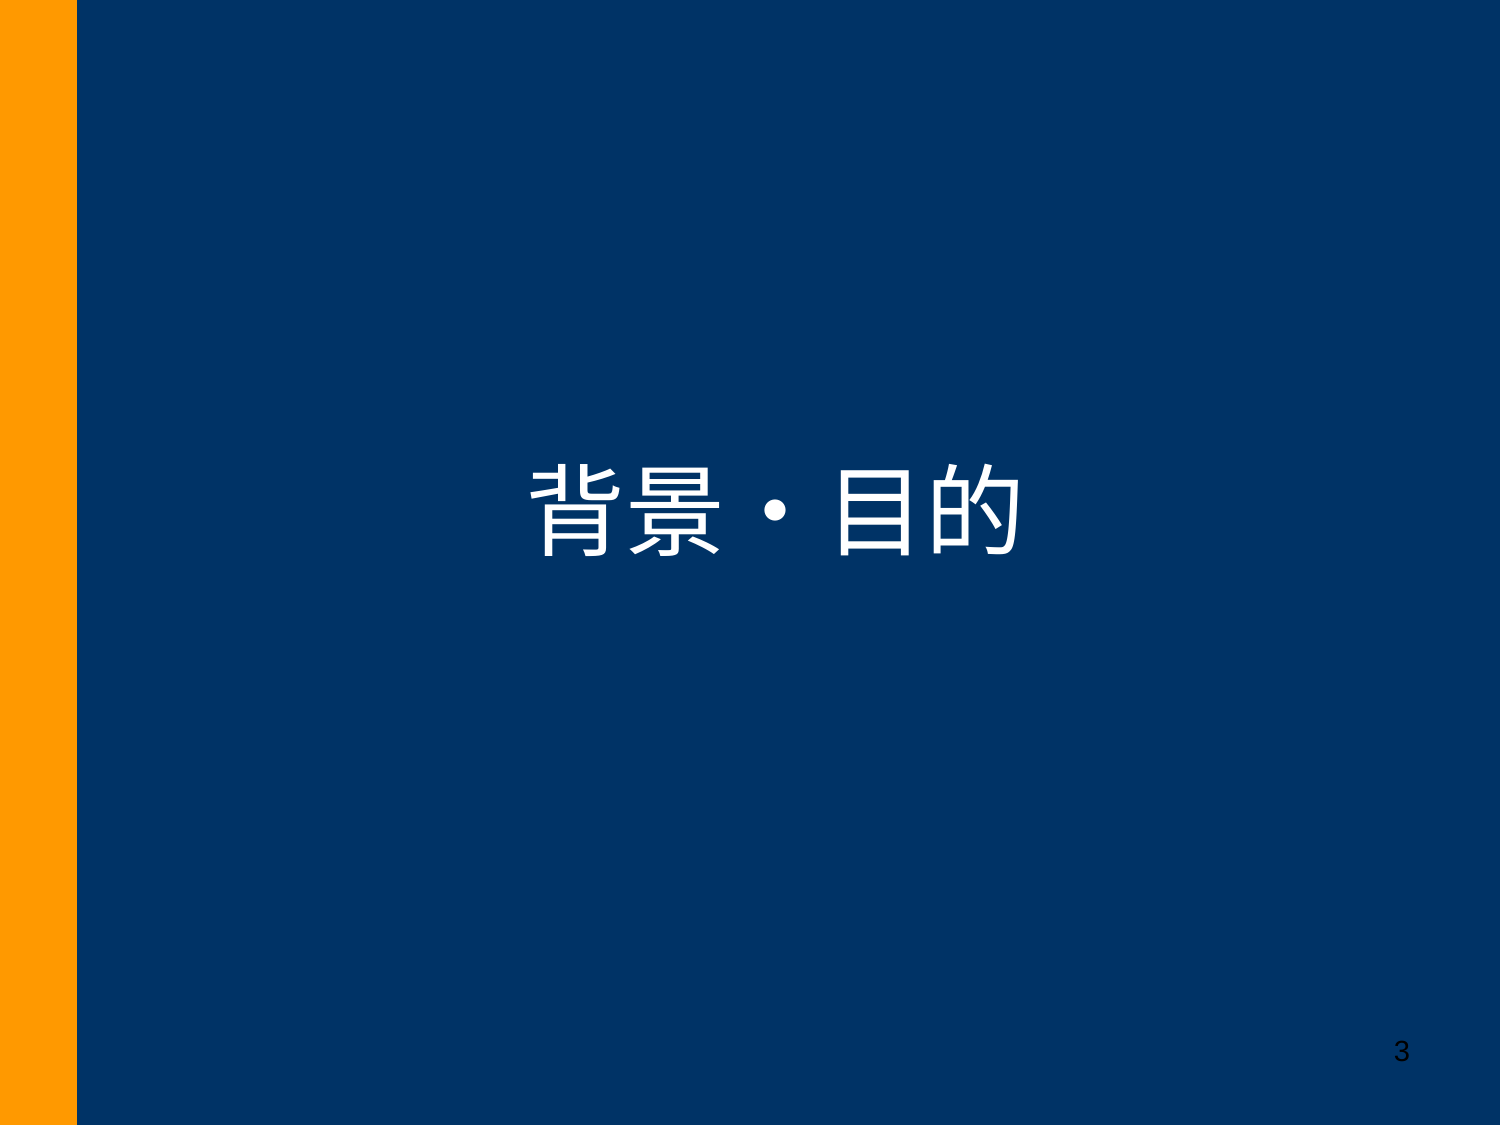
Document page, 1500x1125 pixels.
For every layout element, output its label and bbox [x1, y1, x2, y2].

text_box [0, 0, 1500, 1125]
